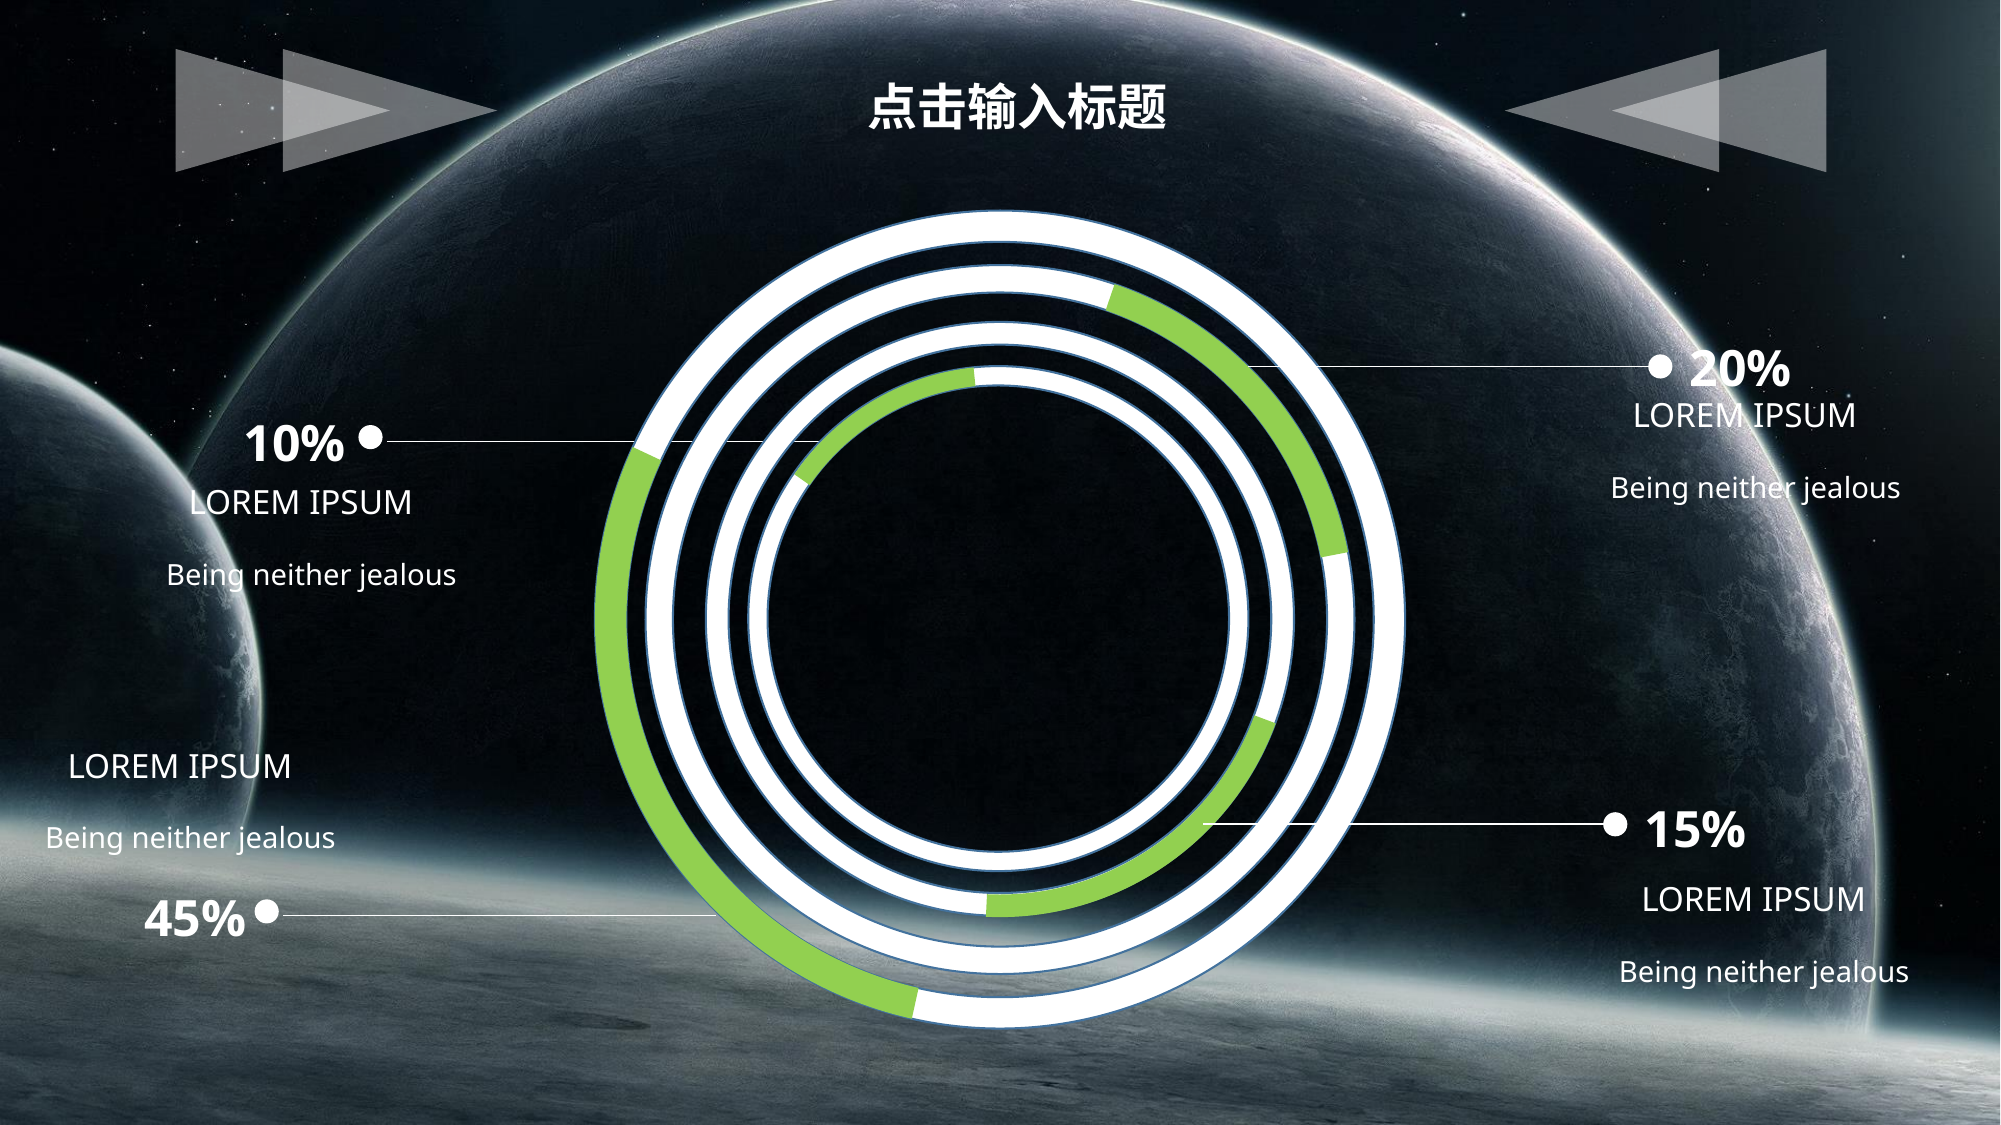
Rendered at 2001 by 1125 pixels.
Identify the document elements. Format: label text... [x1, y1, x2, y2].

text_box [1504, 48, 1827, 173]
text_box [1604, 870, 1976, 996]
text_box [255, 900, 717, 923]
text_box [594, 210, 1406, 1029]
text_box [175, 48, 498, 173]
text_box 20% [1675, 328, 1807, 387]
text_box 45% [129, 879, 262, 954]
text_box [30, 737, 403, 863]
text_box 15% [1630, 789, 1762, 865]
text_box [1248, 355, 1672, 378]
text_box 10% [229, 403, 361, 473]
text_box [1203, 813, 1627, 836]
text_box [359, 426, 594, 449]
picture [0, 0, 2001, 1125]
text_box 点击输入标题 [852, 68, 1183, 144]
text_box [151, 473, 524, 600]
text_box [1595, 387, 1968, 513]
